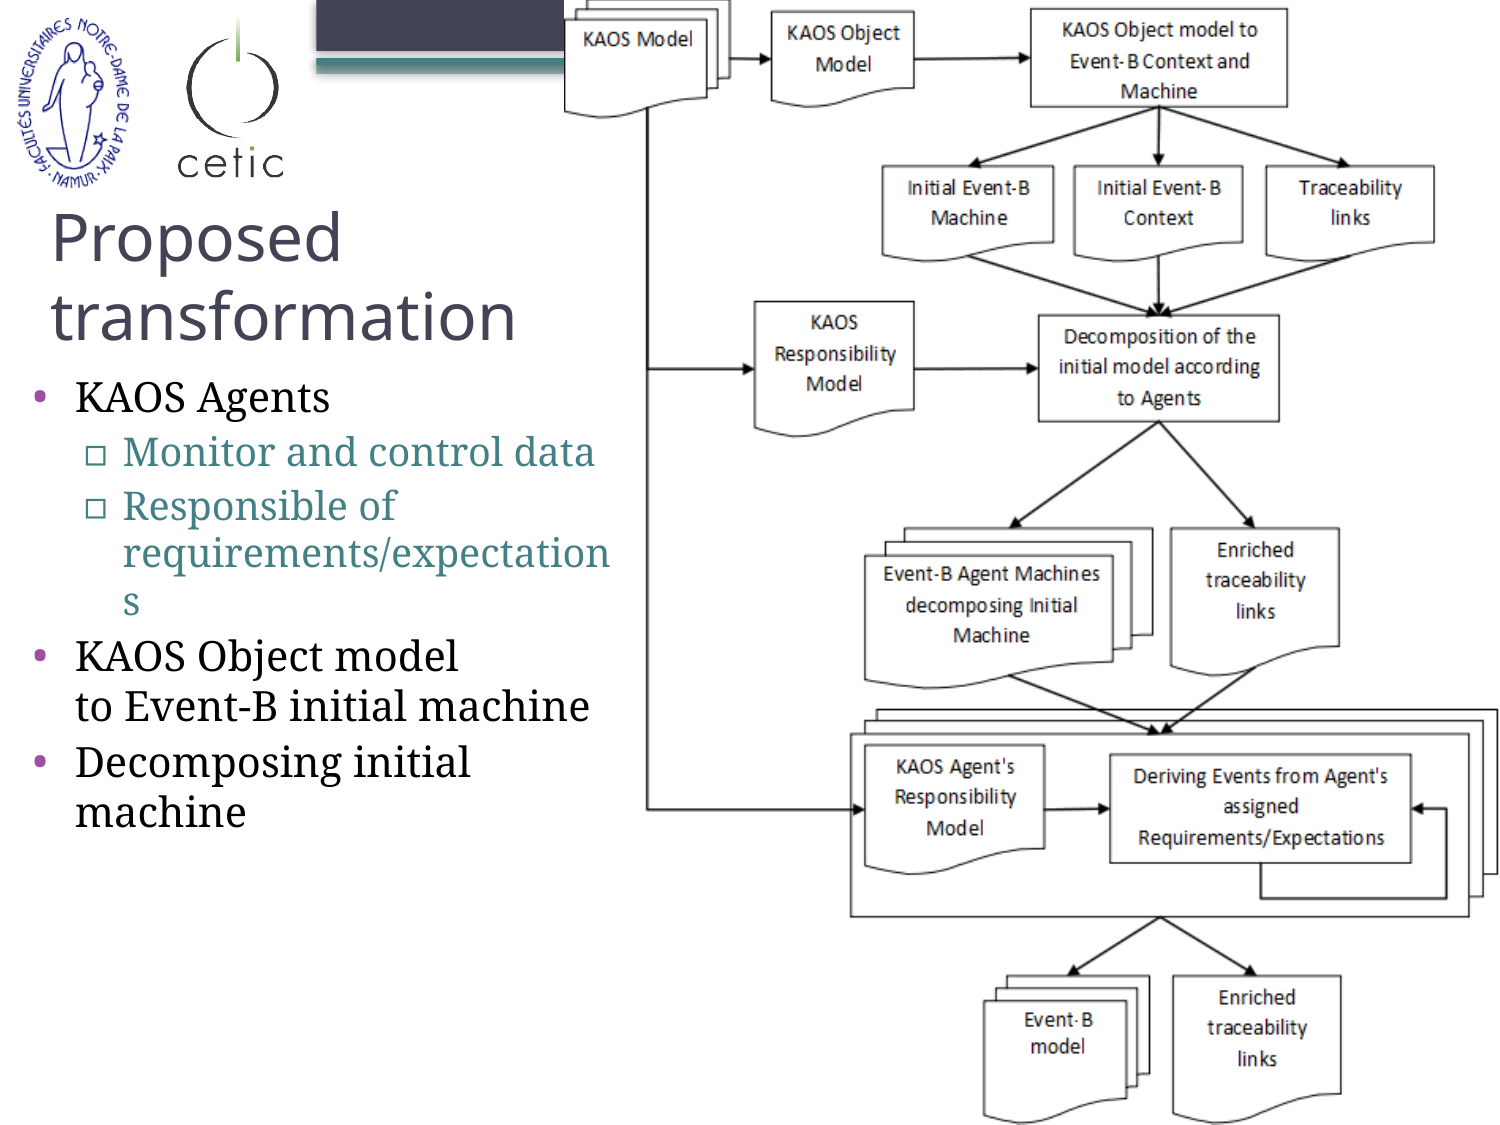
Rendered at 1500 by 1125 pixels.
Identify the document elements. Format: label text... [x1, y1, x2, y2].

title Proposed transformation [35, 187, 557, 363]
picture [17, 18, 129, 188]
picture [564, 0, 1500, 1125]
list KAOS Agents Monitor and control data Responsible of requirements/expectations KAOS Object model to Event-B initial machine Decomposing initial machine [0, 363, 557, 1106]
picture [175, 11, 285, 180]
